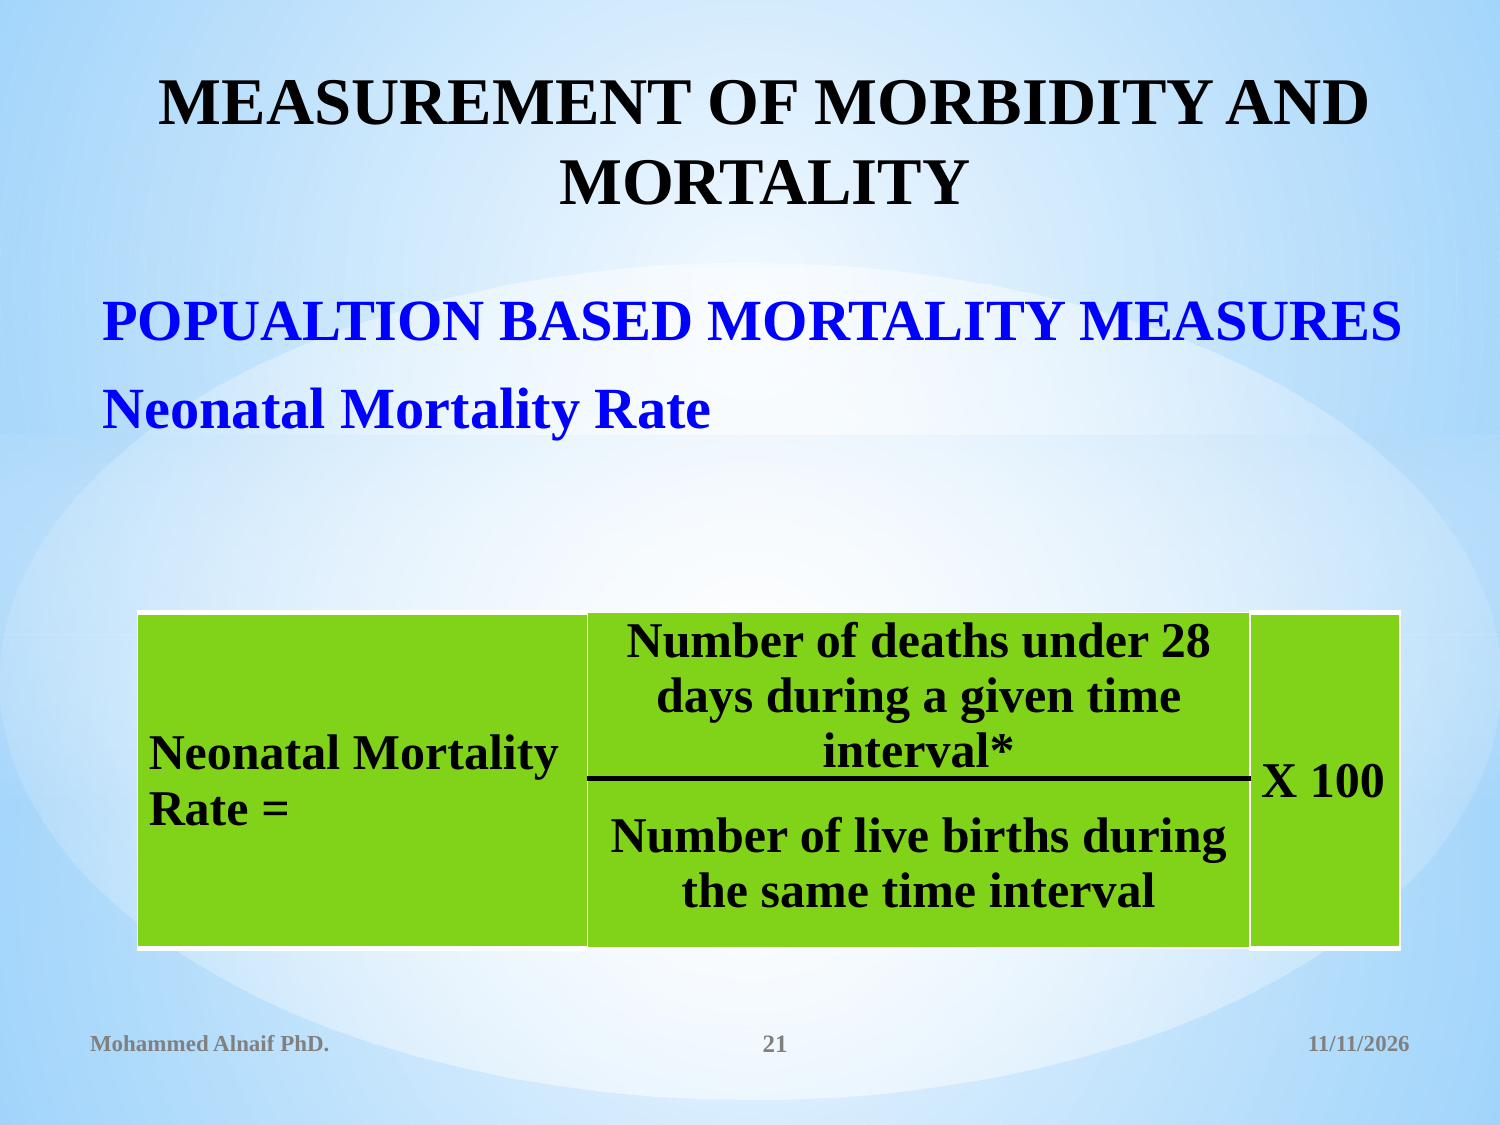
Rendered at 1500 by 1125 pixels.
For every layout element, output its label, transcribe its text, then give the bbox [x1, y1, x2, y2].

table_cell Number of live births during the same time interval [588, 781, 1249, 947]
table_header X 100 [1251, 615, 1399, 946]
subtitle POPUALTION BASED MORTALITY MEASURES Neonatal Mortality Rate [87, 275, 1450, 1025]
title MEASUREMENT OF MORBIDITY AND MORTALITY [75, 50, 1425, 250]
table_header Number of deaths under 28 days during a given time interval* [588, 613, 1249, 776]
footer Mohammed Alnaif PhD. [75, 1012, 624, 1073]
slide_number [1012, 1012, 1425, 1073]
table_header Neonatal Mortality Rate = [138, 615, 587, 946]
slide_number 21 [624, 1012, 925, 1073]
